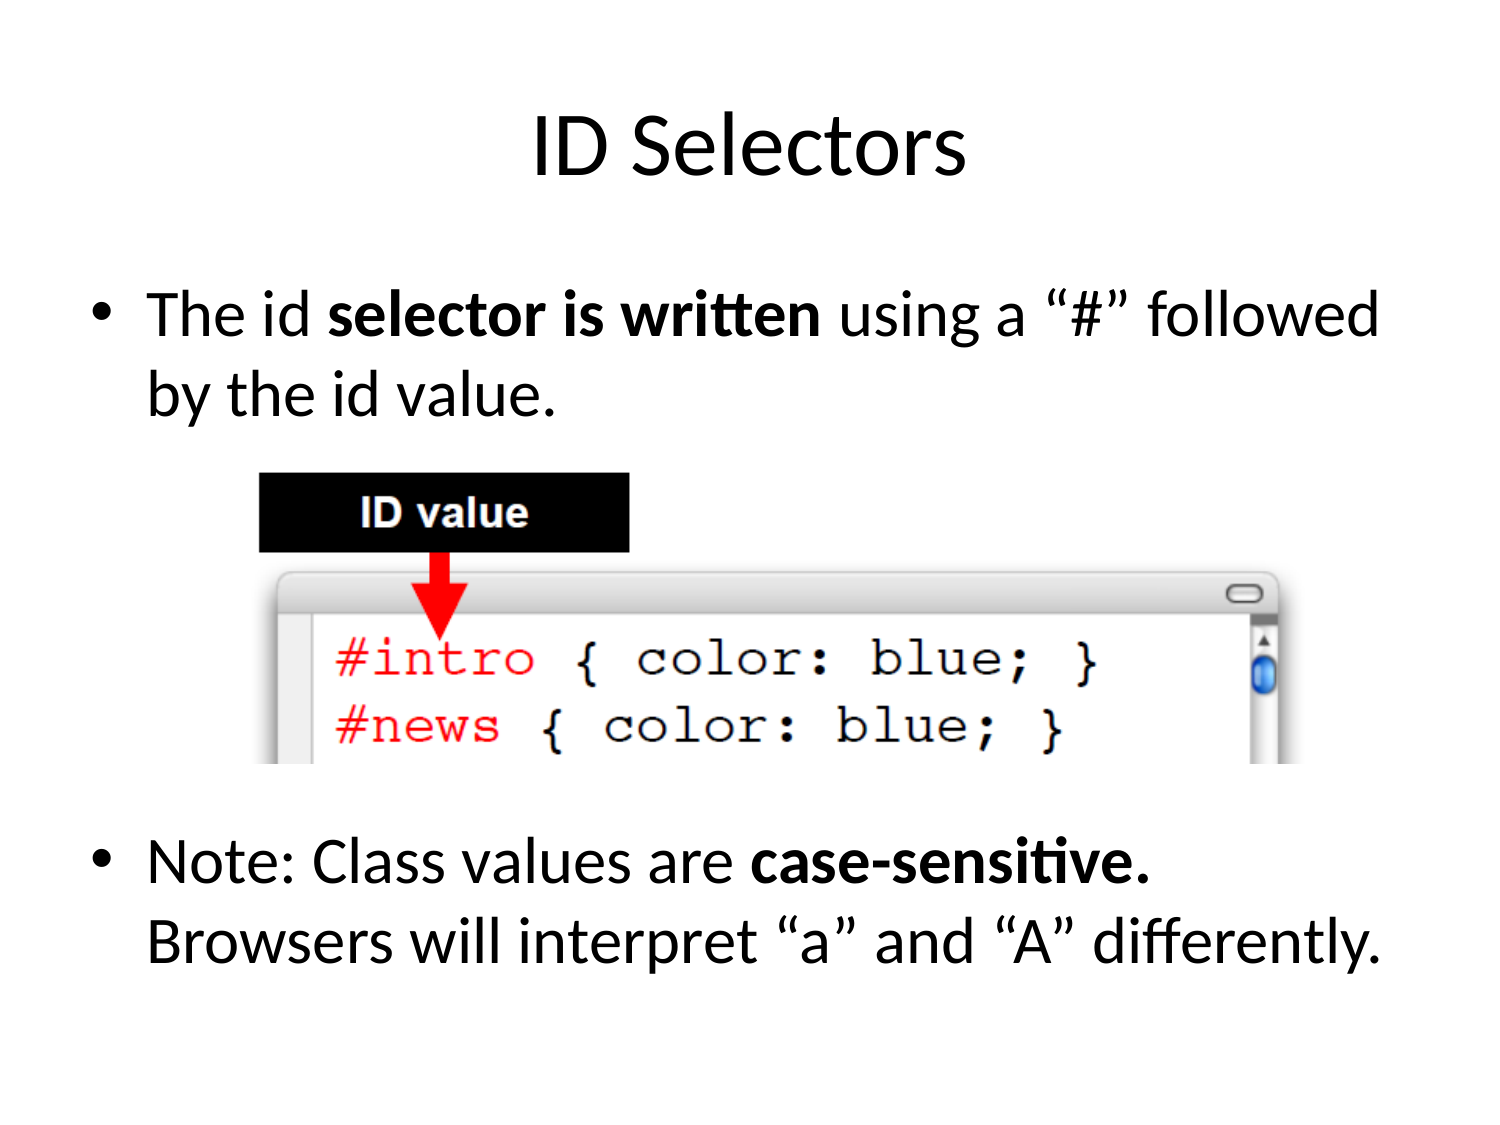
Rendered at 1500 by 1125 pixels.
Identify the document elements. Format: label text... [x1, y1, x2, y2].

picture [199, 462, 1312, 765]
title ID Selectors [75, 45, 1425, 233]
list The id selector is written using a “#” followed by the id value. Note: Class values are case-sensitive. Browsers will interpret “a” and “A” differently. [75, 262, 1425, 1005]
